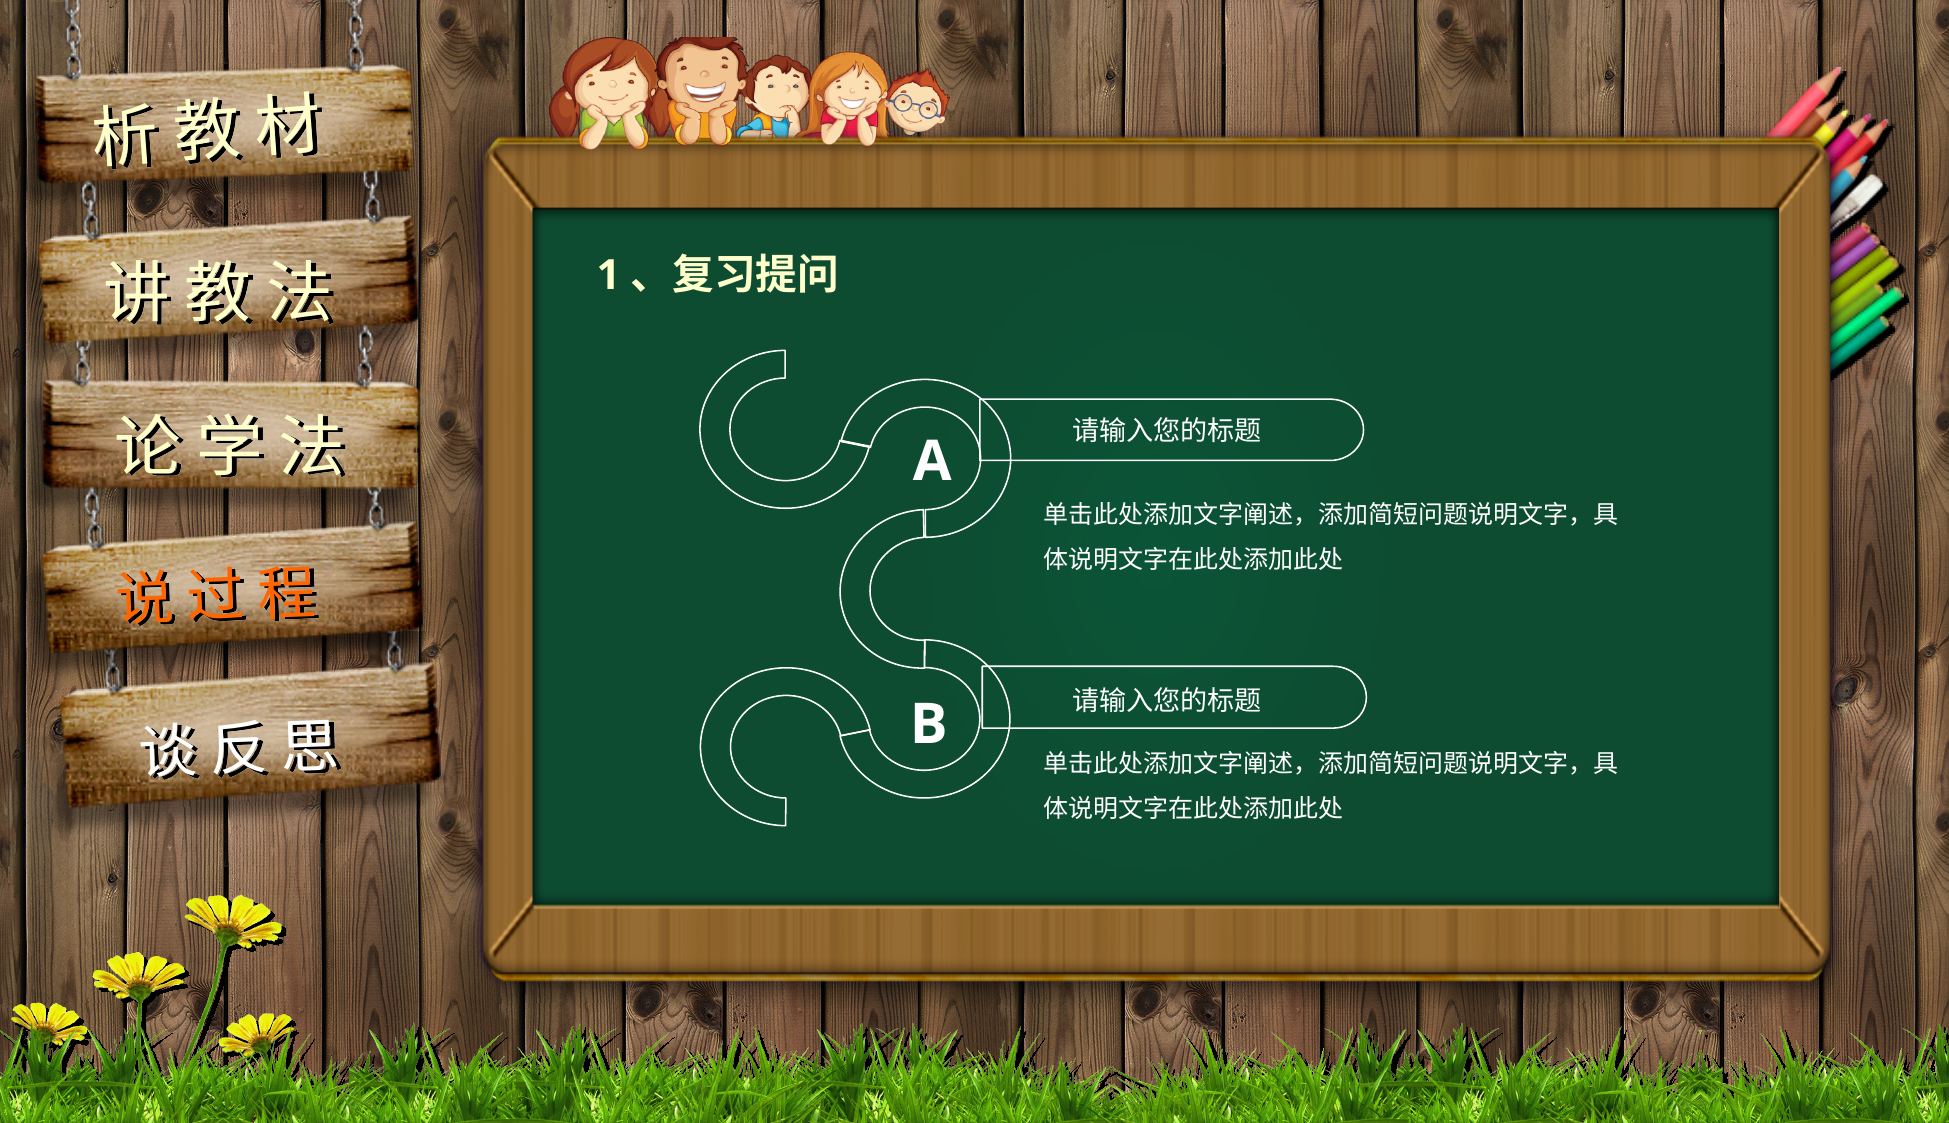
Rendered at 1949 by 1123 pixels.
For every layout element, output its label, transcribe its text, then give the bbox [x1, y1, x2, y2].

text_box 1、复习提问 [581, 240, 854, 306]
text_box [840, 639, 1010, 798]
text_box 单击此处添加文字阐述，添加简短问题说明文字，具体说明文字在此处添加此处 [1033, 727, 1643, 828]
text_box 单击此处添加文字阐述，添加简短问题说明文字，具体说明文字在此处添加此处 [1033, 478, 1643, 579]
picture [0, 0, 1949, 1123]
text_box [989, 666, 1367, 729]
text_box [700, 667, 871, 826]
text_box B [899, 681, 959, 760]
text_box [840, 509, 925, 669]
text_box [841, 379, 1011, 538]
text_box A [902, 418, 963, 497]
text_box [983, 399, 1364, 461]
text_box 请输入您的标题 [1062, 678, 1273, 722]
text_box 请输入您的标题 [1062, 407, 1273, 451]
text_box [699, 350, 869, 509]
